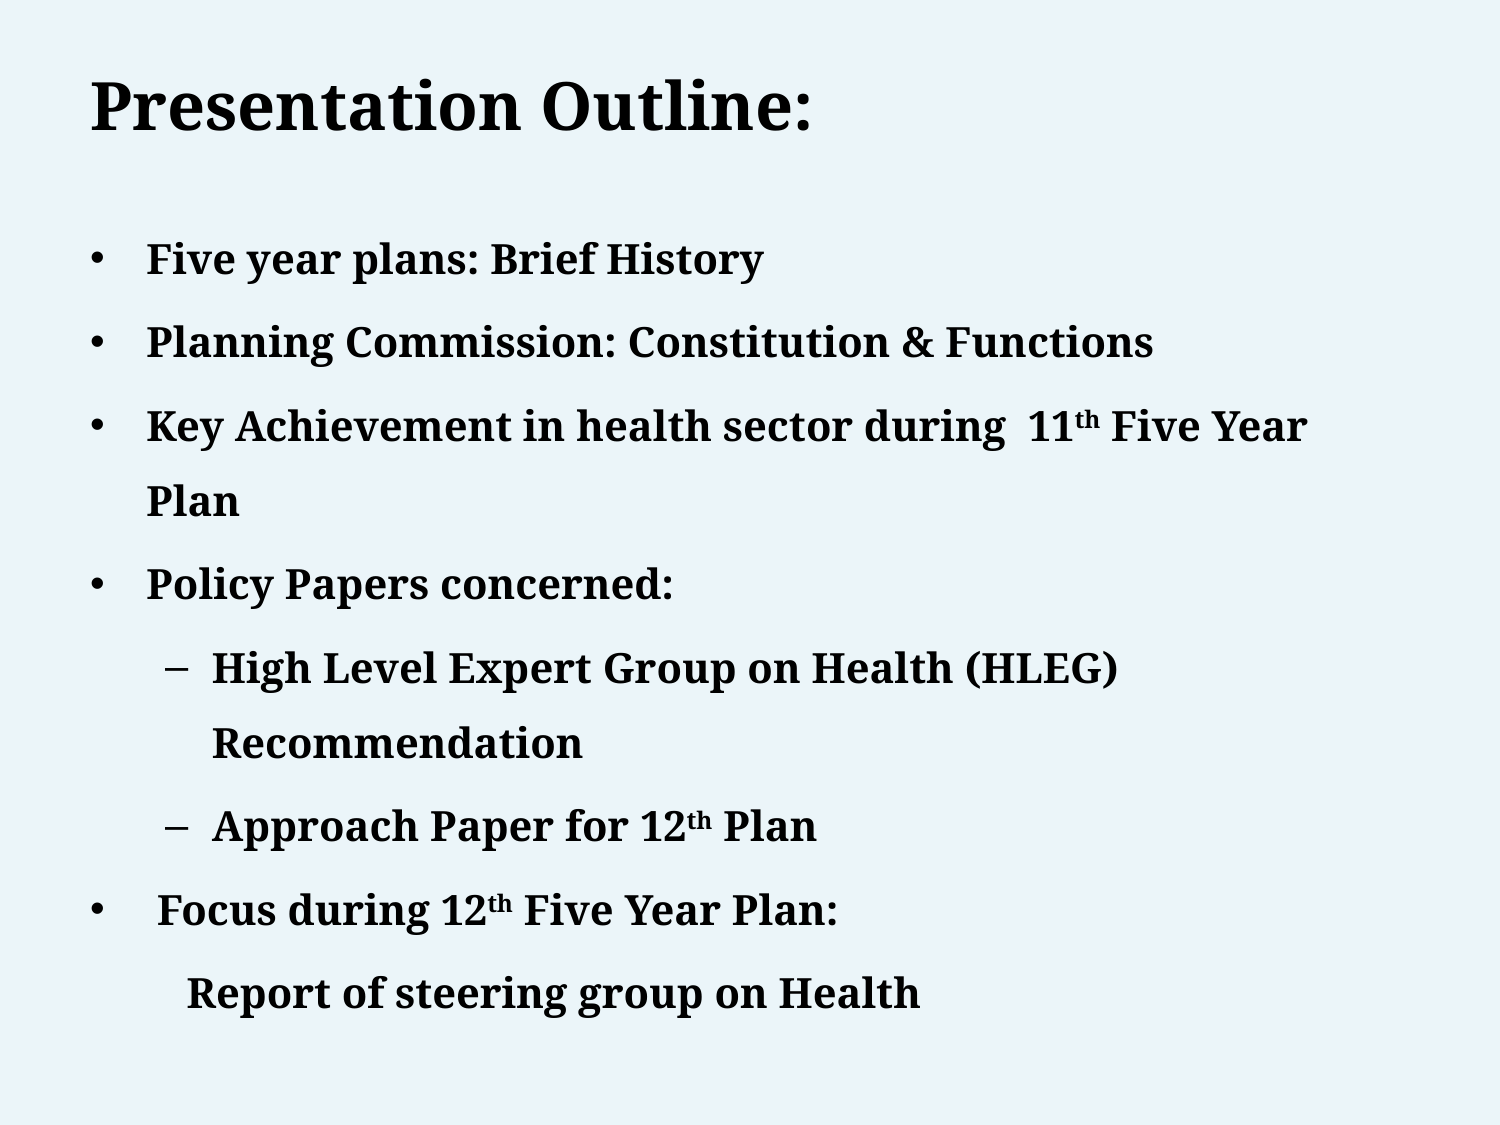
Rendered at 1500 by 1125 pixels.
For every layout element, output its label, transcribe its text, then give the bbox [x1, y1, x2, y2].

list Five year plans: Brief History Planning Commission: Constitution & Functions Key Achievement in health sector during 11th Five Year Plan Policy Papers concerned: High Level Expert Group on Health (HLEG) Recommendation Approach Paper for 12th Plan Focus during 12th Five Year Plan: Report of steering group on Health [75, 200, 1425, 1038]
title Presentation Outline: [75, 45, 1425, 163]
